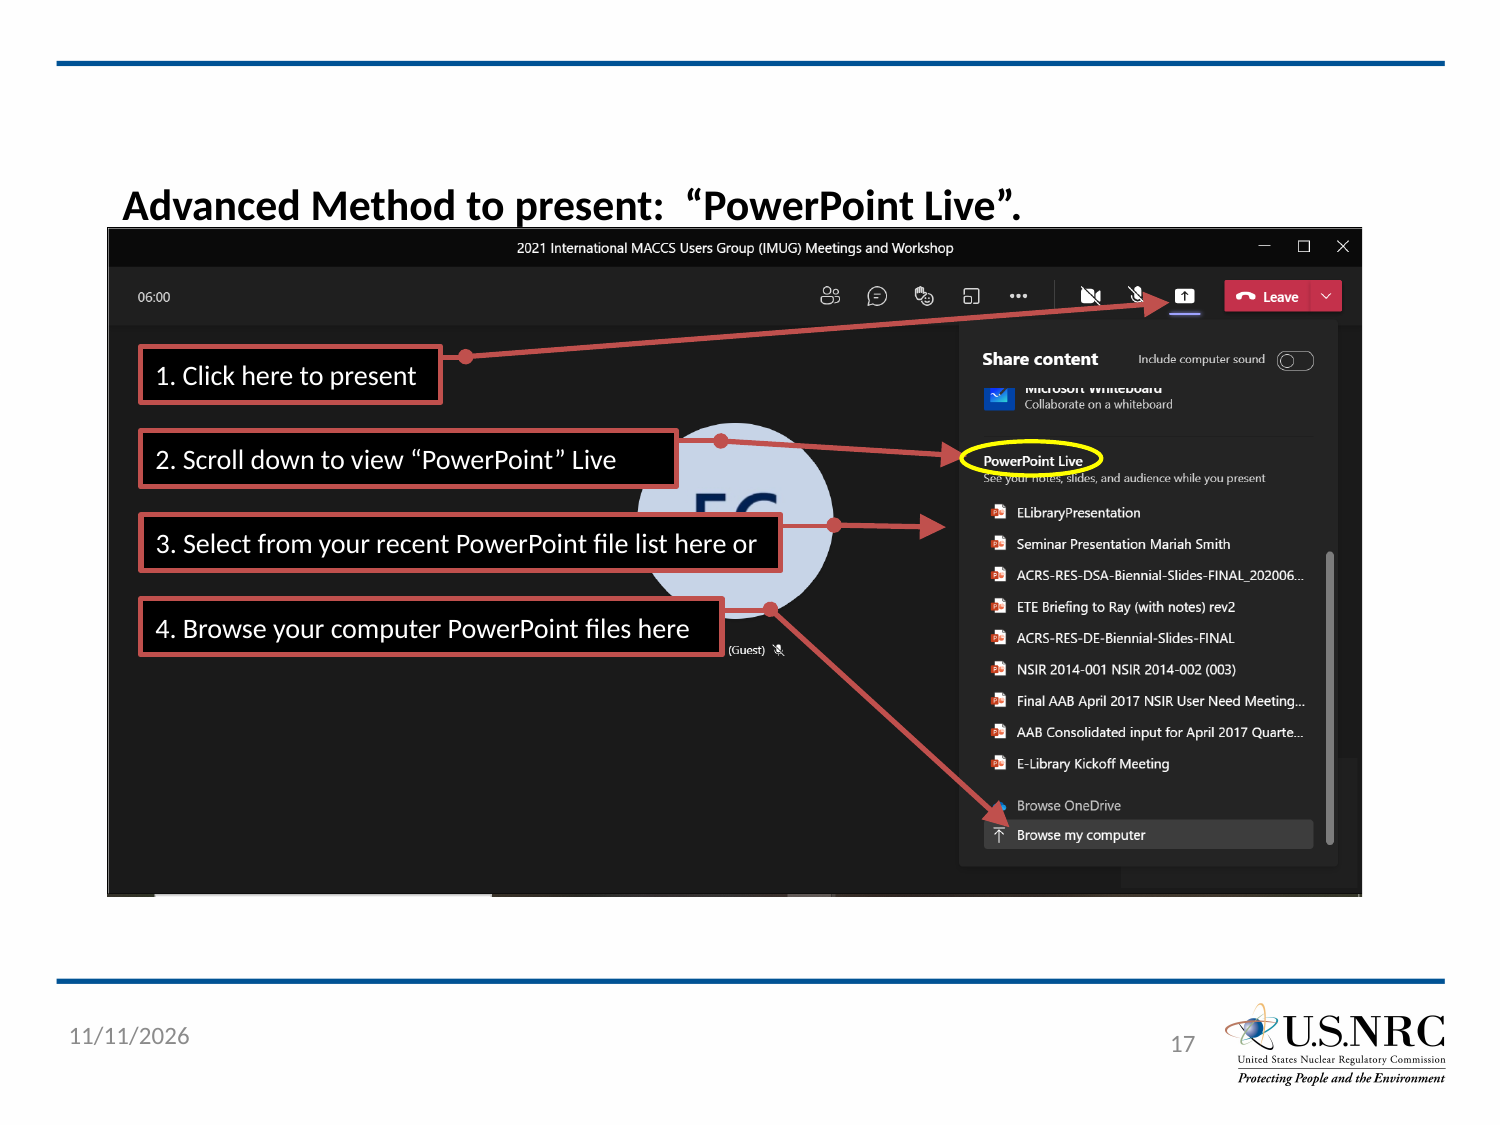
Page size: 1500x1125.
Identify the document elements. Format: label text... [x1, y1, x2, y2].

picture [0, 0, 1500, 1125]
text_box Advanced Method to present: “PowerPoint Live”. [107, 169, 1362, 226]
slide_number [53, 1004, 404, 1065]
slide_number 17 [1030, 1012, 1211, 1073]
